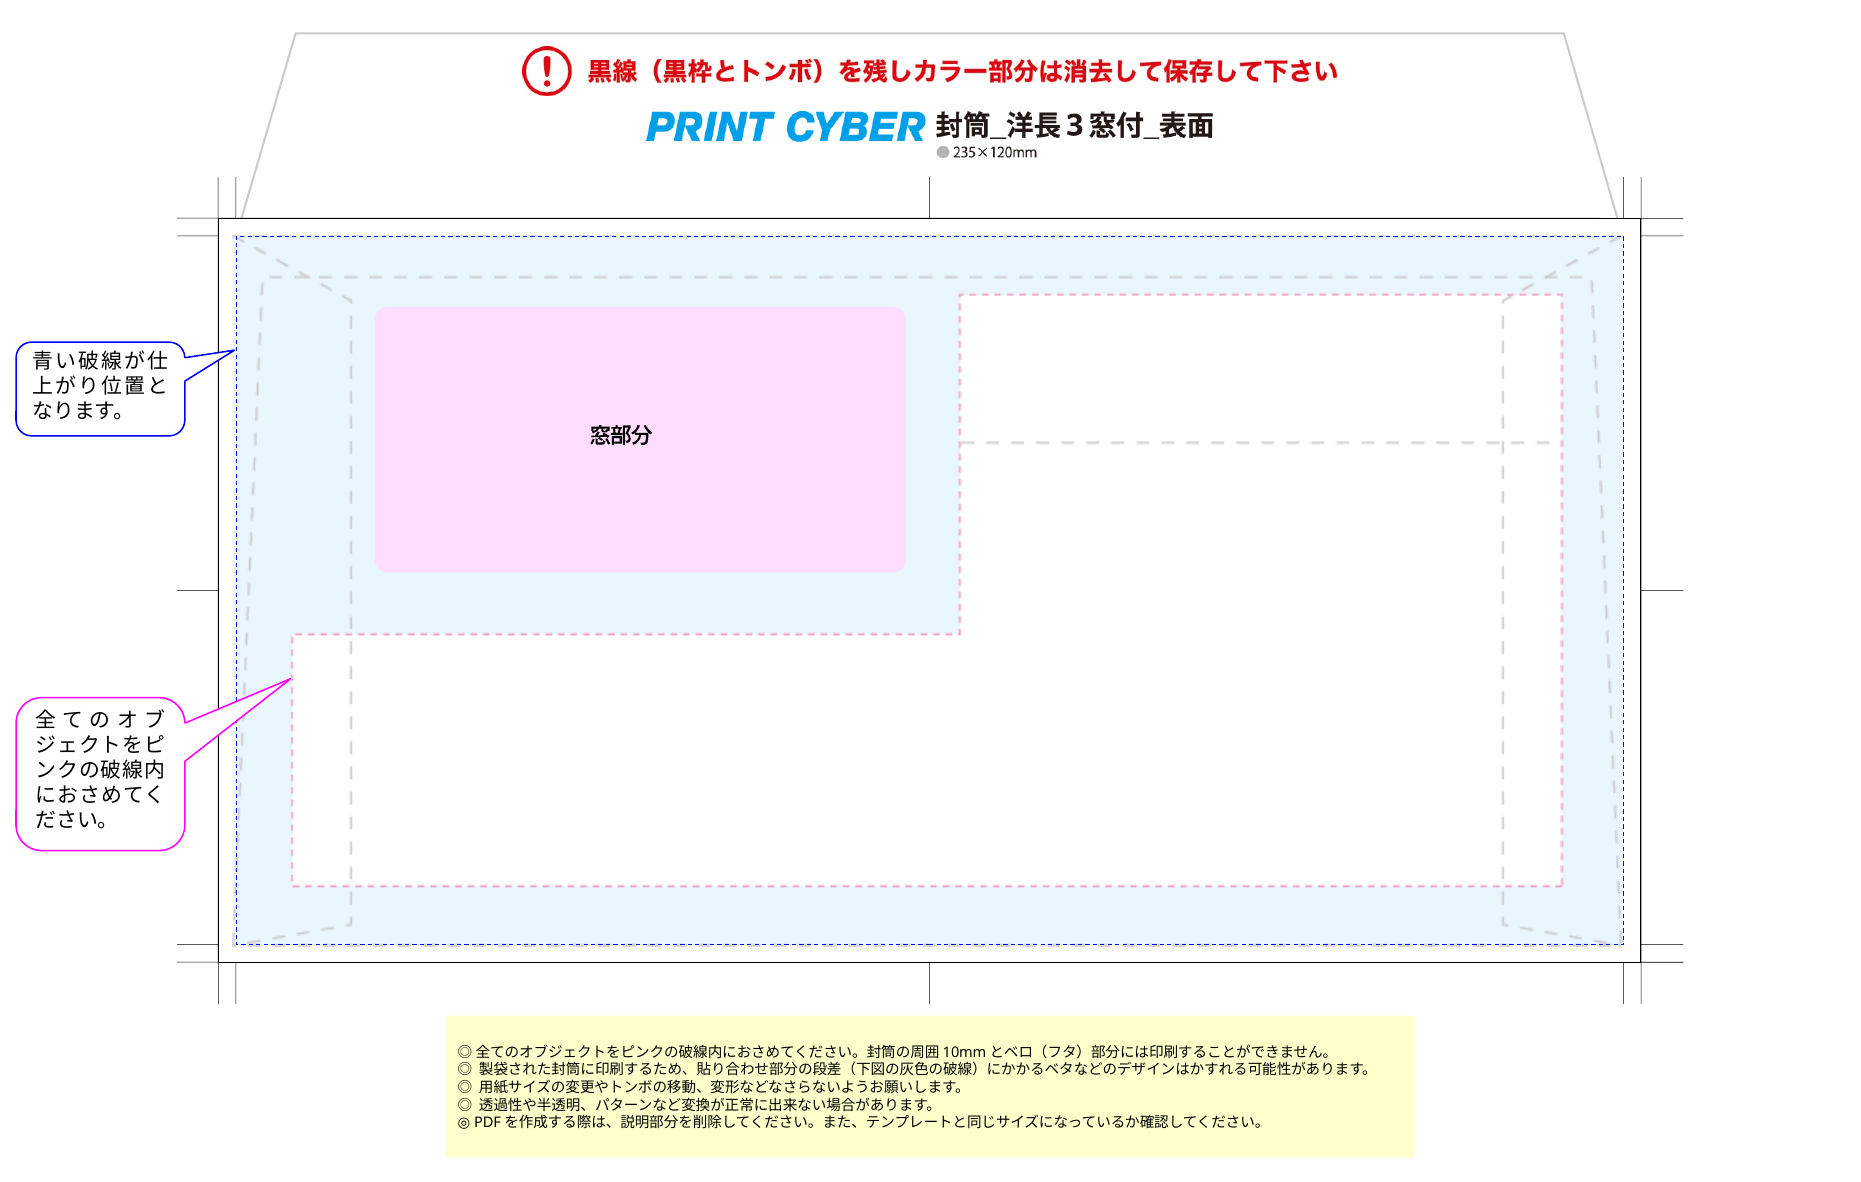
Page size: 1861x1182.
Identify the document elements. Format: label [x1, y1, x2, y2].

picture [522, 46, 1337, 96]
picture [909, 119, 917, 125]
picture [646, 111, 1213, 158]
picture [658, 119, 667, 125]
picture [850, 129, 858, 134]
picture [232, 235, 1623, 947]
picture [731, 111, 740, 128]
picture [686, 119, 694, 125]
picture [646, 111, 651, 136]
picture [824, 111, 834, 121]
